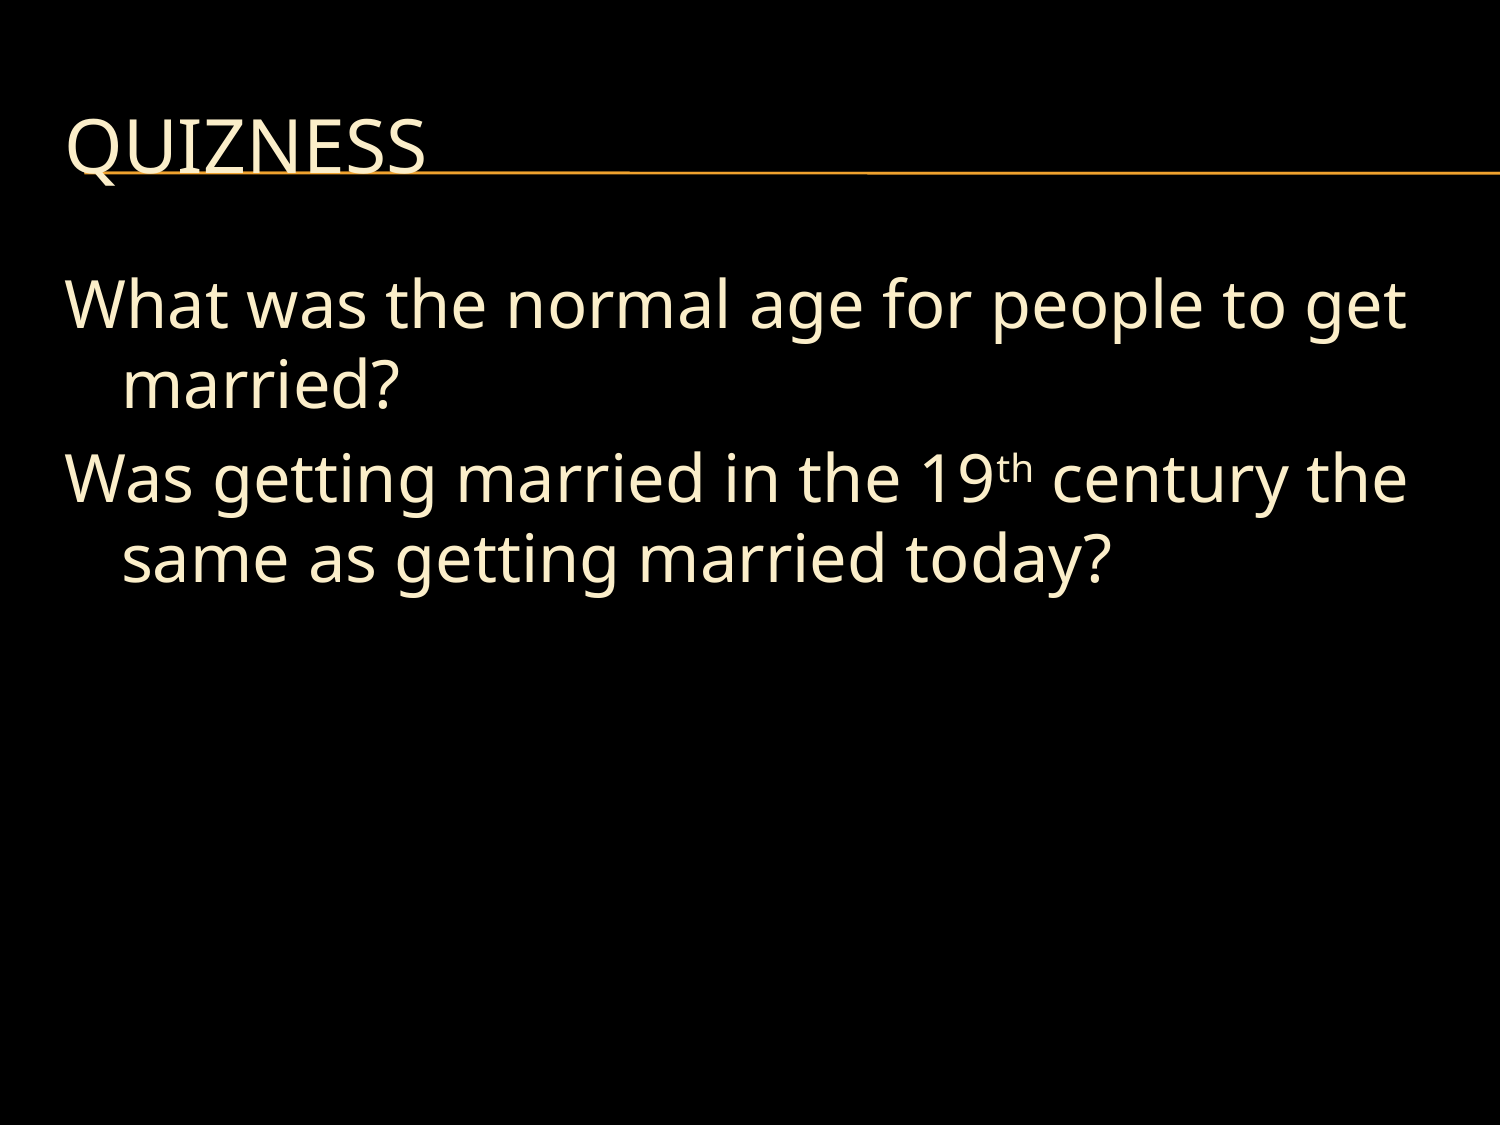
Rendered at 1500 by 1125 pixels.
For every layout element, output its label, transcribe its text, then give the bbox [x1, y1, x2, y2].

title Quizness [50, 75, 1475, 213]
list What was the normal age for people to get married? Was getting married in the 19th century the same as getting married today? [50, 254, 1475, 998]
